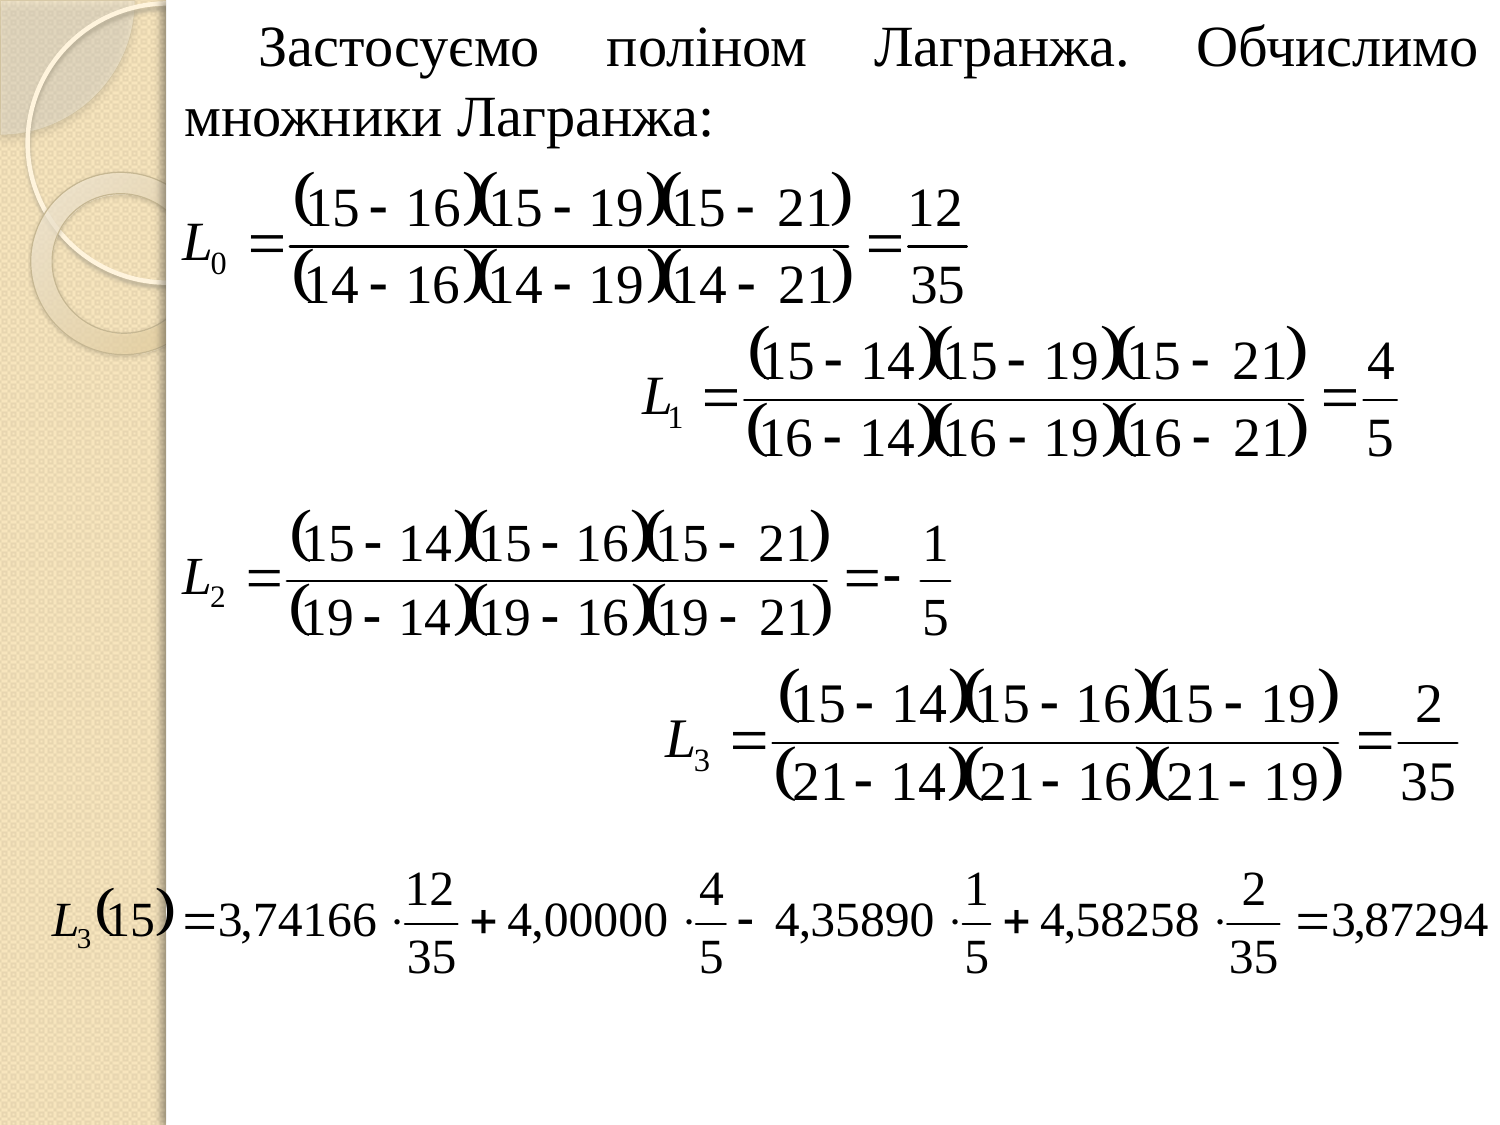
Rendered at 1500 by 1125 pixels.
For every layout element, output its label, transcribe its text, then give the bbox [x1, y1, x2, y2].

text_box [171, 172, 981, 326]
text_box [655, 668, 1469, 823]
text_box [631, 326, 1409, 480]
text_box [42, 857, 1497, 986]
text_box Застосуємо поліном Лагранжа. Обчислимо множники Лагранжа: [169, 1, 1495, 156]
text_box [172, 509, 963, 658]
